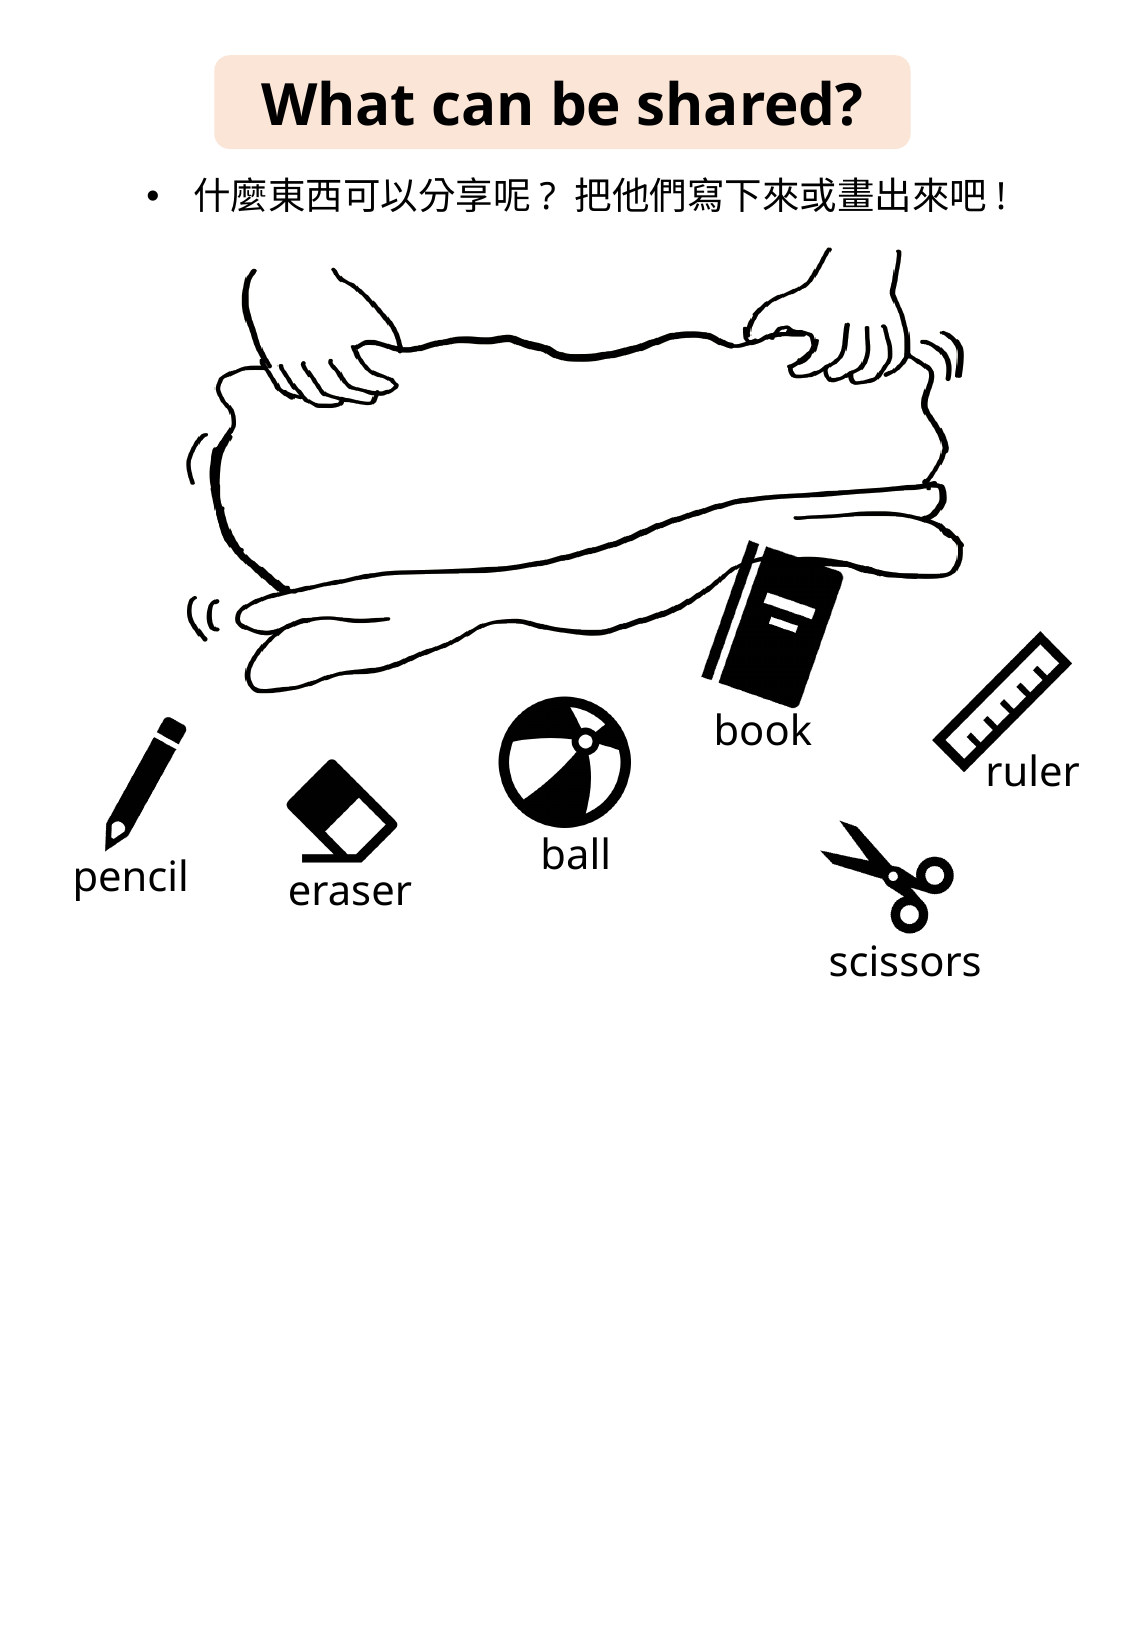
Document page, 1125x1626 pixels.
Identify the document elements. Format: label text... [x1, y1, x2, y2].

title 什麼東西可以分享呢? 把他們寫下來或畫出來吧! [131, 113, 1056, 281]
text_box What can be shared? [214, 55, 911, 113]
picture [151, 219, 973, 537]
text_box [60, 537, 1091, 993]
